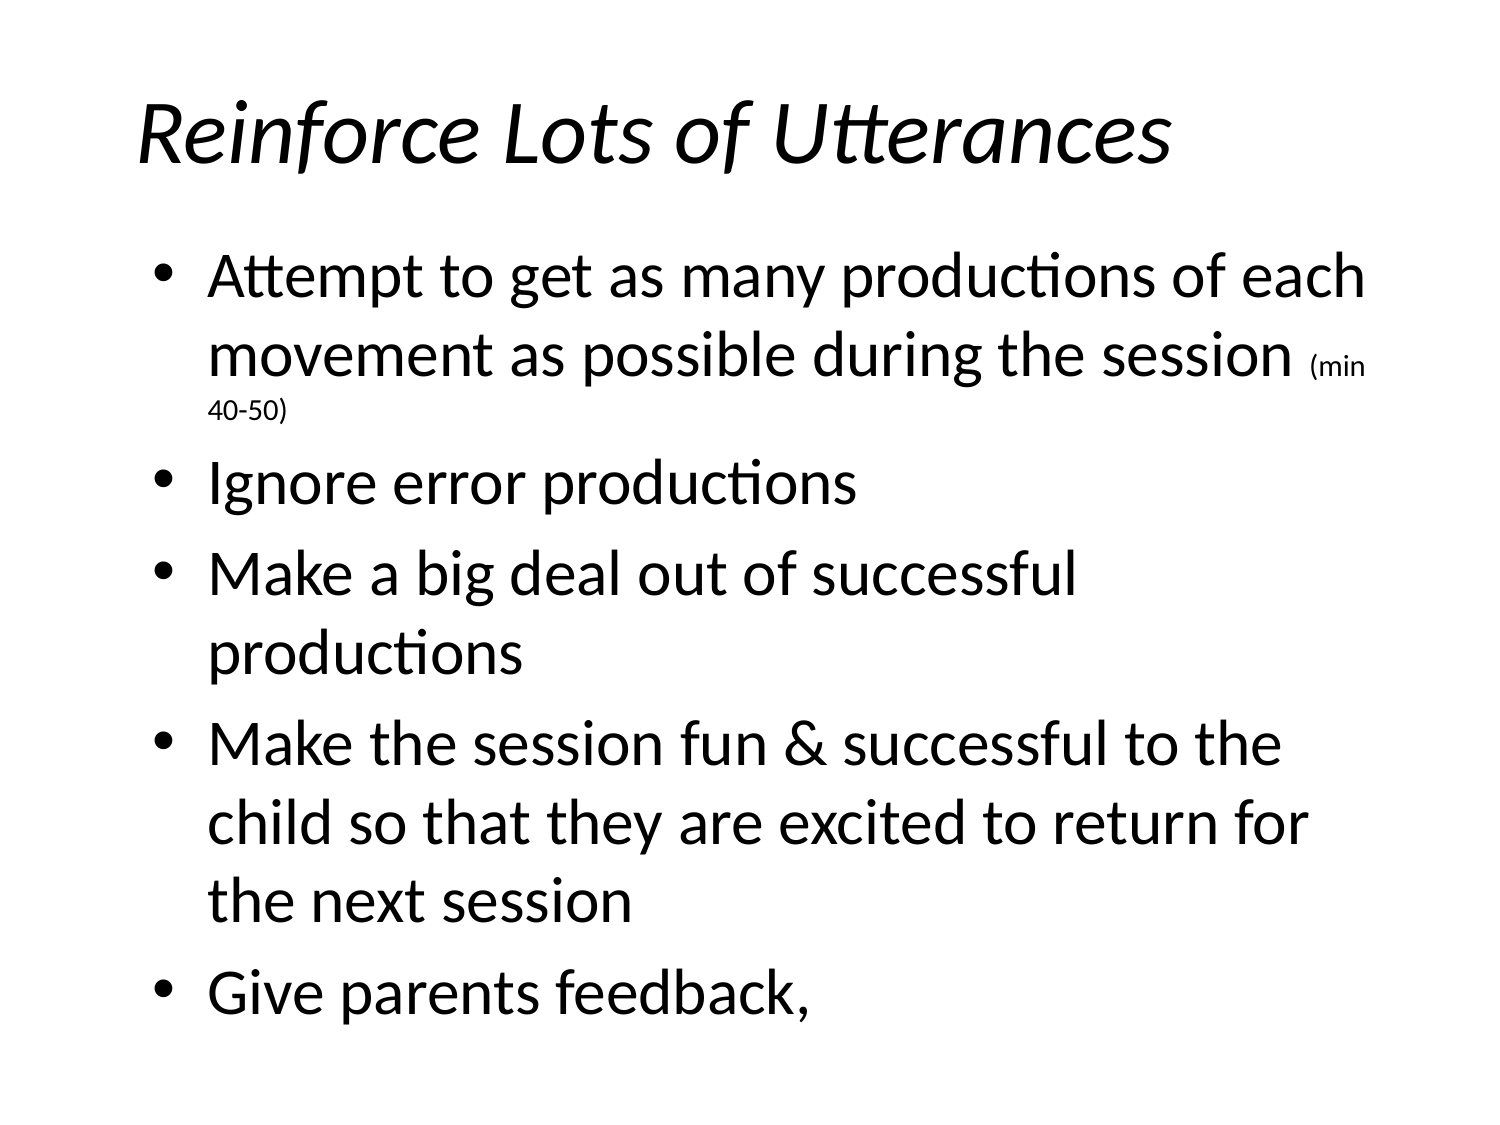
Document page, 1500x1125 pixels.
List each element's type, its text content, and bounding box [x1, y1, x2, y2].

title Reinforce Lots of Utterances [77, 40, 1233, 214]
list Attempt to get as many productions of each movement as possible during the session (min 40-50) Ignore error productions Make a big deal out of successful productions Make the session fun & successful to the child so that they are excited to return for the next session Give parents feedback, [137, 224, 1388, 1063]
